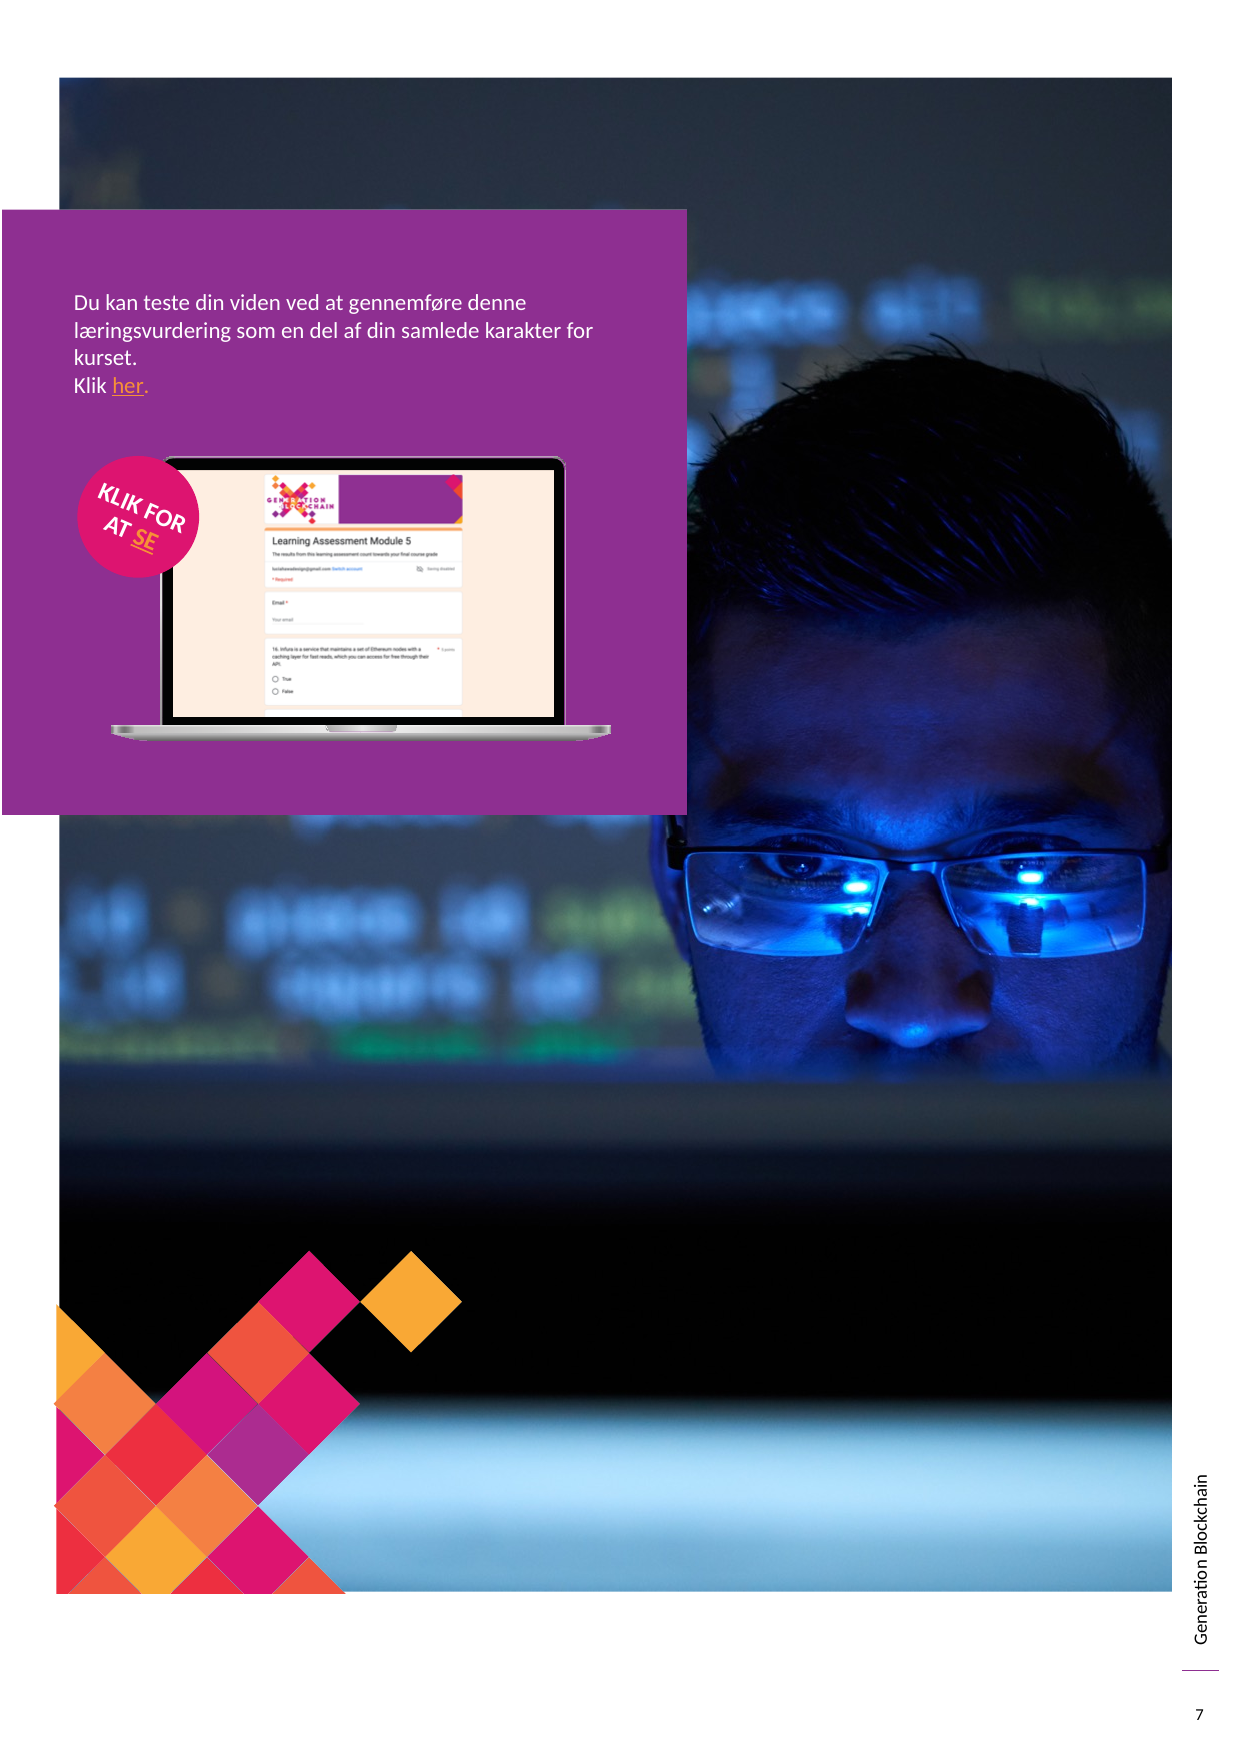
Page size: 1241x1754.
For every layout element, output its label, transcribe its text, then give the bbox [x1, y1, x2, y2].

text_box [68, 455, 204, 578]
picture [59, 77, 1172, 1592]
slide_number 7 [1170, 1692, 1229, 1736]
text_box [111, 456, 611, 741]
